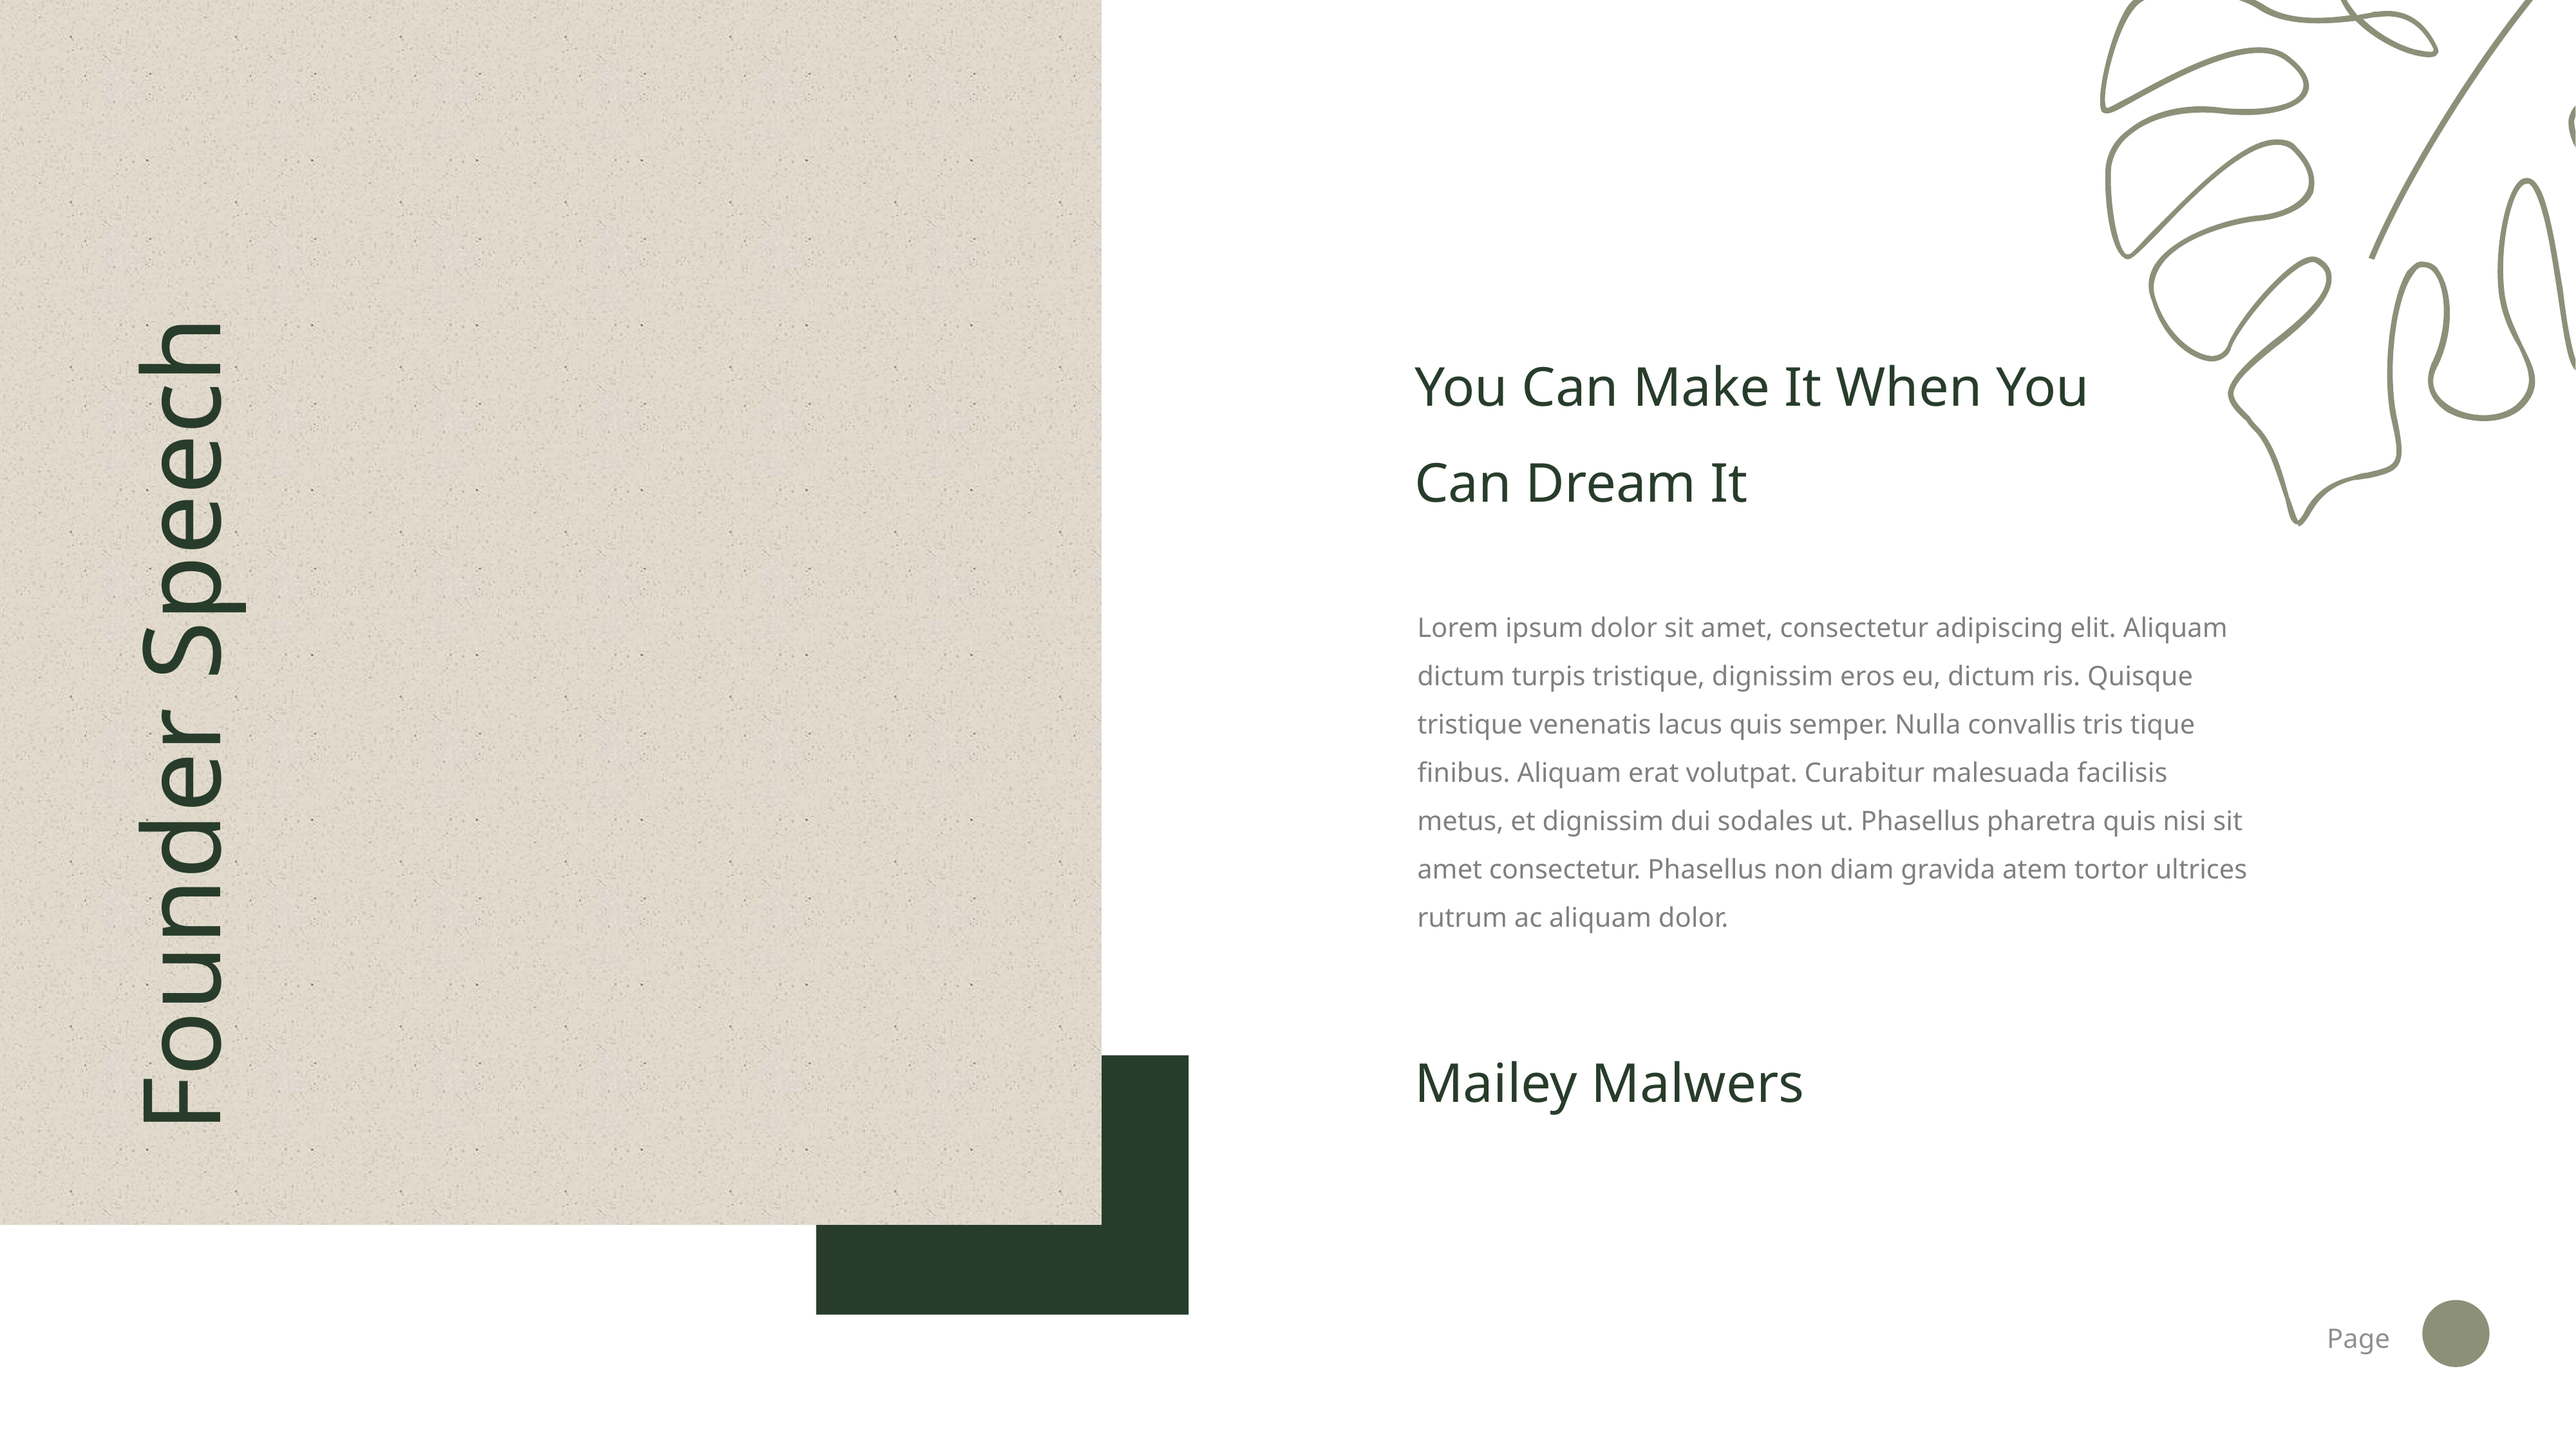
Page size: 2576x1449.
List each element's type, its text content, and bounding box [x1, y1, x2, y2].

text_box [2430, 1356, 2482, 1368]
text_box [2441, 1299, 2471, 1303]
slide_number 8 [2418, 1303, 2491, 1356]
text_box [815, 1055, 1189, 1315]
list Founder Speech [43, 257, 230, 1192]
list You Can Make It When You Can Dream It [1405, 315, 2167, 511]
list Mailey Malwers [1405, 1011, 2029, 1108]
list Lorem ipsum dolor sit amet, consectetur adipiscing elit. Aliquam dictum turpis tristique, dignissim eros eu, dictum ris. Quisque tristique venenatis lacus quis semper. Nulla convallis tris tique finibus. Aliquam erat volutpat. Curabitur malesuada facilisis metus, et dignissim dui sodales ut. Phasellus pharetra quis nisi sit amet consectetur. Phasellus non diam gravida atem tortor ultrices rutrum ac aliquam dolor. [1407, 589, 2258, 942]
text_box [2100, 0, 2576, 527]
slide_number Page [2317, 1303, 2418, 1356]
text_box [0, 0, 1102, 1225]
picture [324, 224, 1102, 1225]
